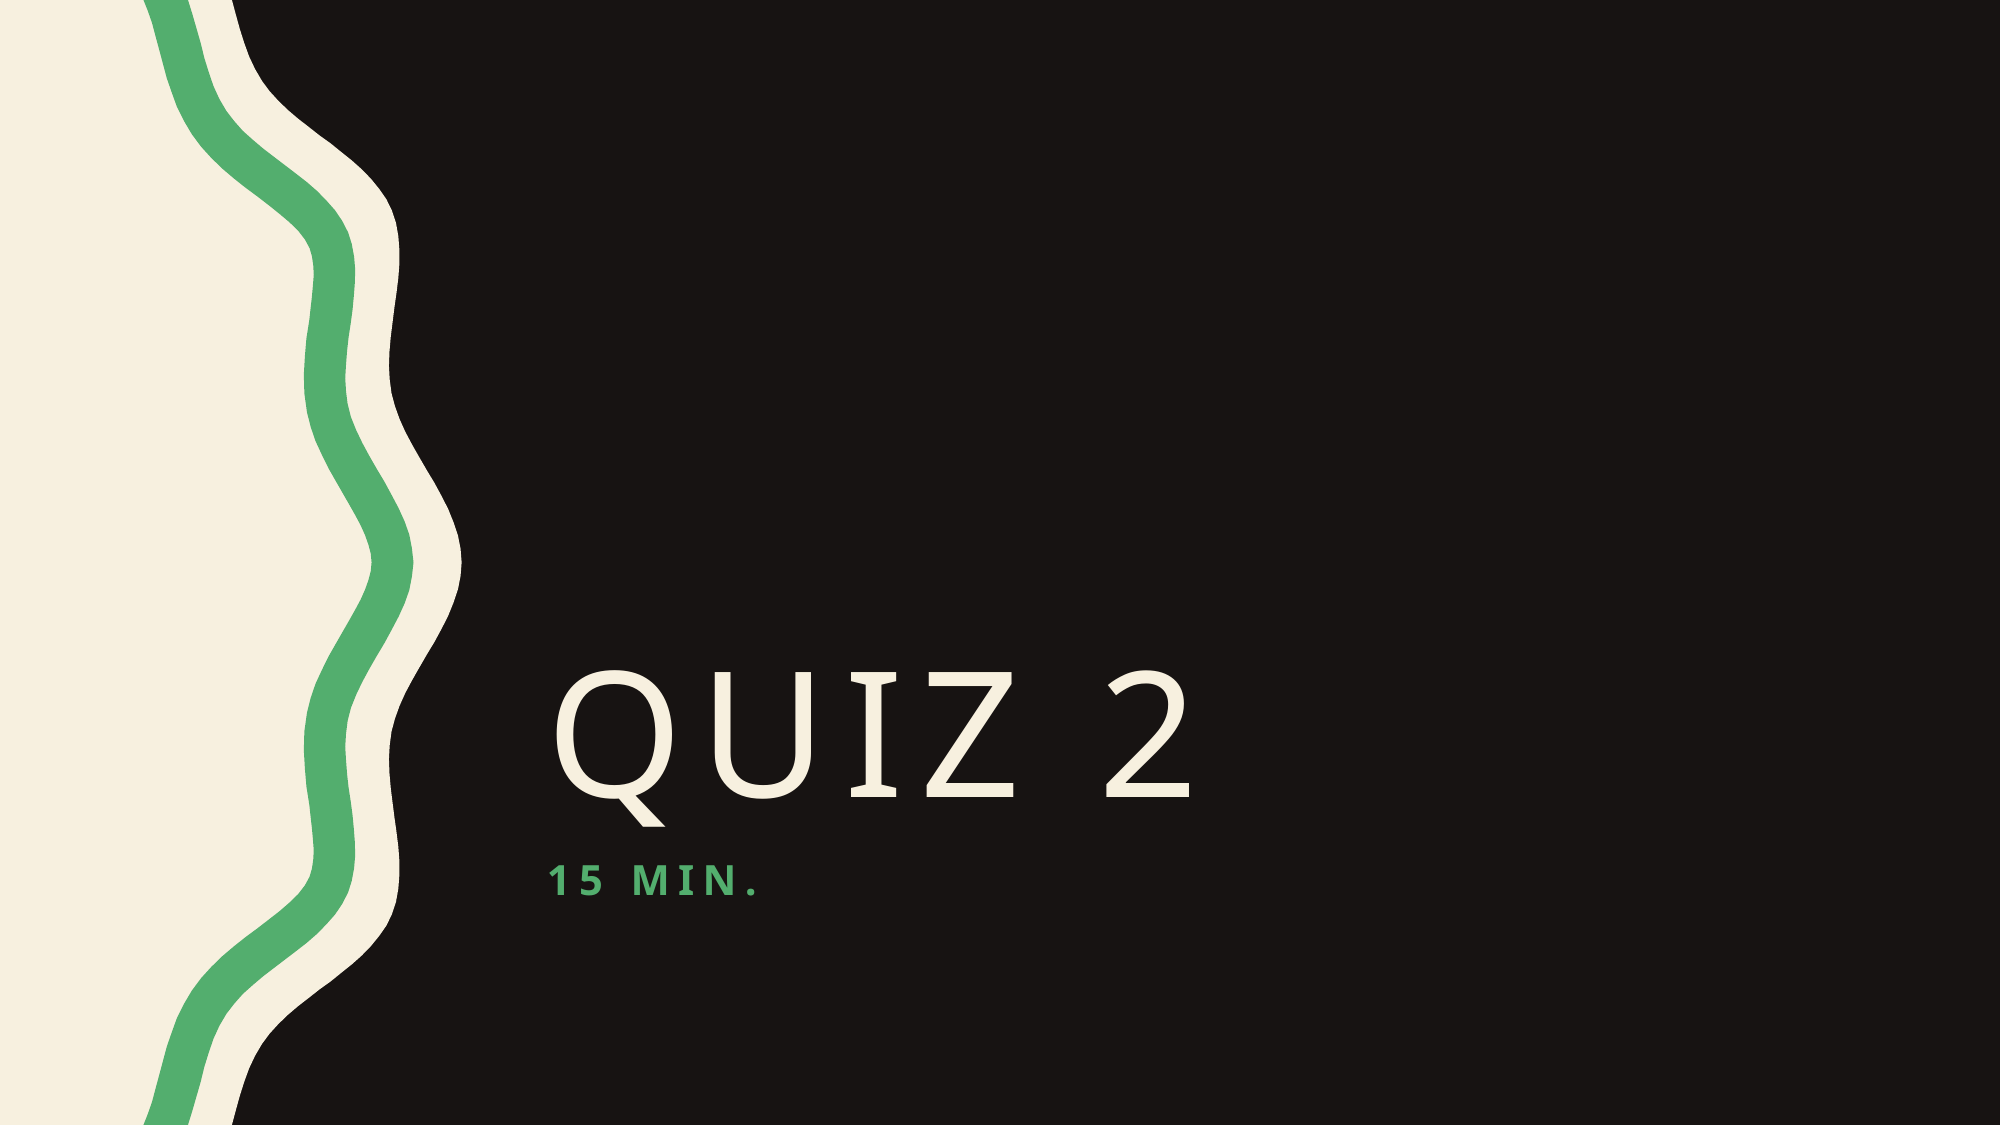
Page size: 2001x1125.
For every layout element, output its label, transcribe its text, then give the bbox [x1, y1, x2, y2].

list 15 min. [531, 846, 1684, 1003]
title Quiz 2 [531, 176, 1875, 843]
